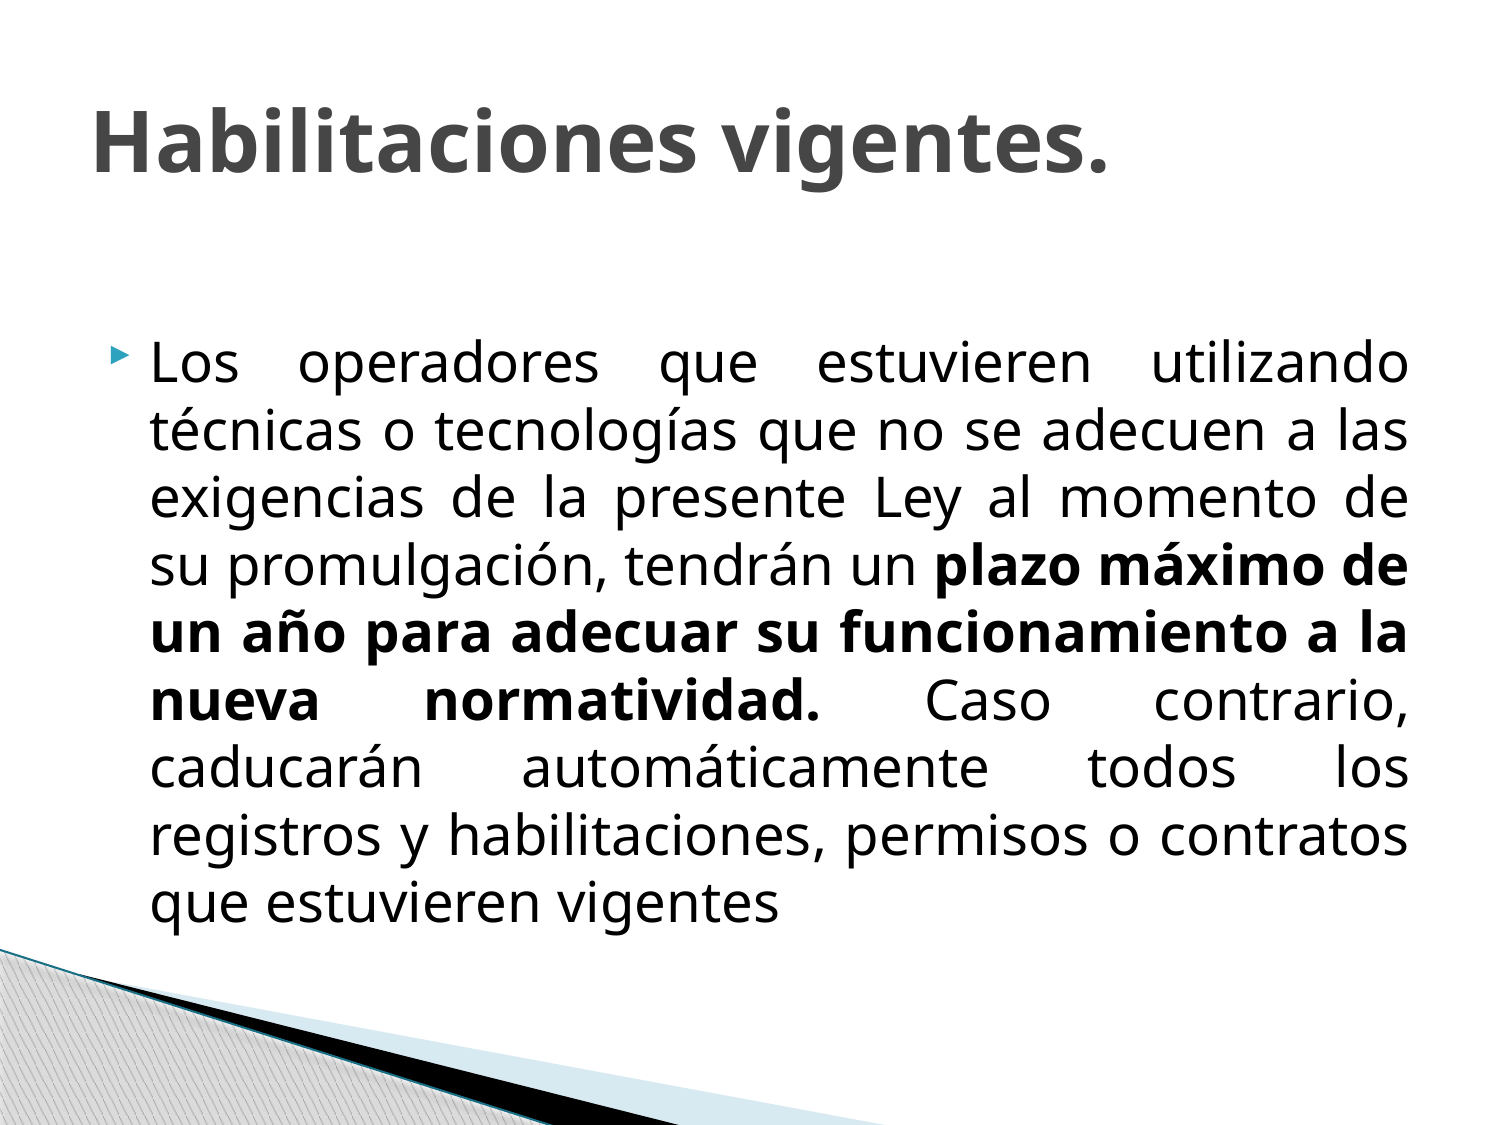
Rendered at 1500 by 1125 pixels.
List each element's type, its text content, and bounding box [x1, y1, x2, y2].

title Habilitaciones vigentes. [75, 45, 1425, 233]
list Los operadores que estuvieren utilizando técnicas o tecnologías que no se adecuen a las exigencias de la presente Ley al momento de su promulgación, tendrán un plazo máximo de un año para adecuar su funcionamiento a la nueva normatividad. Caso contrario, caducarán automáticamente todos los registros y habilitaciones, permisos o contratos que estuvieren vigentes [75, 243, 1425, 986]
